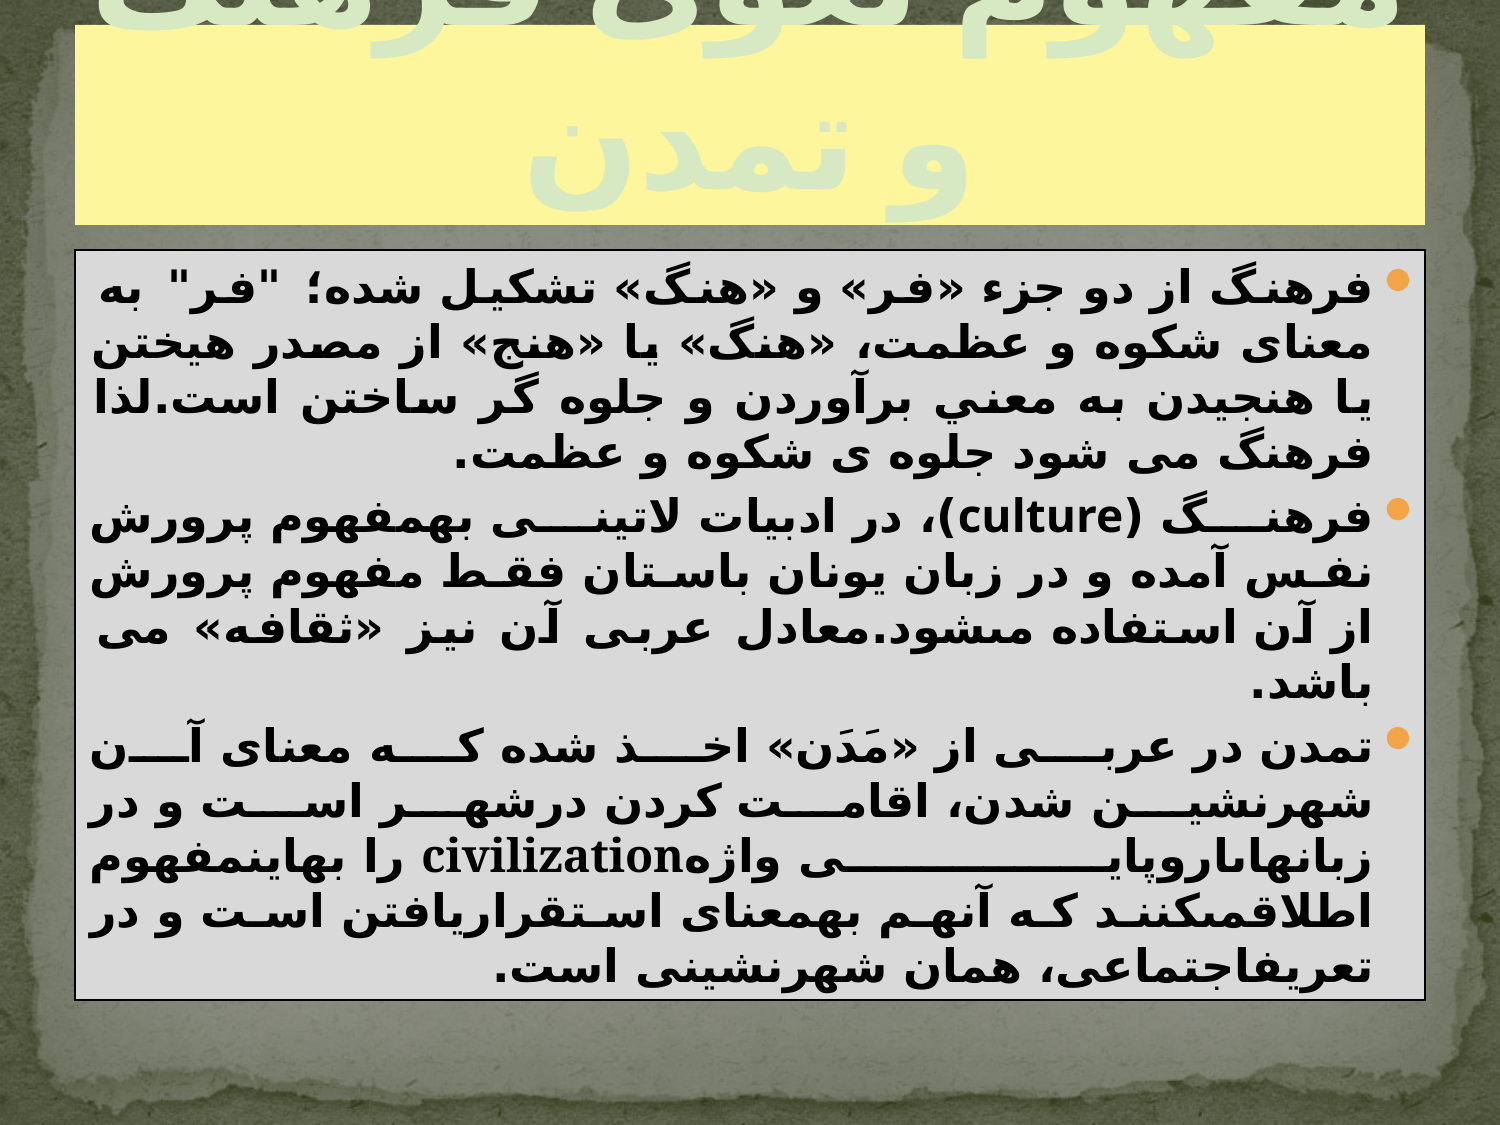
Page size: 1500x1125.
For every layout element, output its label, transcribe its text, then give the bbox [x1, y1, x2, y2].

title مفهوم لغوی فرهنگ و تمدن [74, 24, 1425, 225]
list فرهنگ از دو جزء «فر» و «هنگ» تشکیل شده؛ "فر" به معنای شکوه و عظمت، «هنگ» يا «هنج» از مصدر هيختن يا هنجيدن به معني برآوردن و جلوه گر ساختن است.لذا فرهنگ می شود جلوه ی شکوه و عظمت. فرهنگ (culture)، در ادبيات لاتينى به‏مفهوم پرورش نفس آمده و در زبان يونان باستان فقط مفهوم پرورش از آن استفاده مى‏شود.معادل عربی آن نیز «ثقافه» می باشد. تمدن در عربى از «مَدَن» اخذ شده که معنای آن شهرنشین شدن، اقامت ‏کردن درشهر است و در زبان‏هاى‏‏اروپايى واژه‏civilization را به‏این‏مفهوم اطلاق‏مى‏كنند كه آن‏هم به‏معناى استقراريافتن است و در تعريف‏اجتماعى، همان شهرنشينى است. [74, 249, 1426, 1001]
